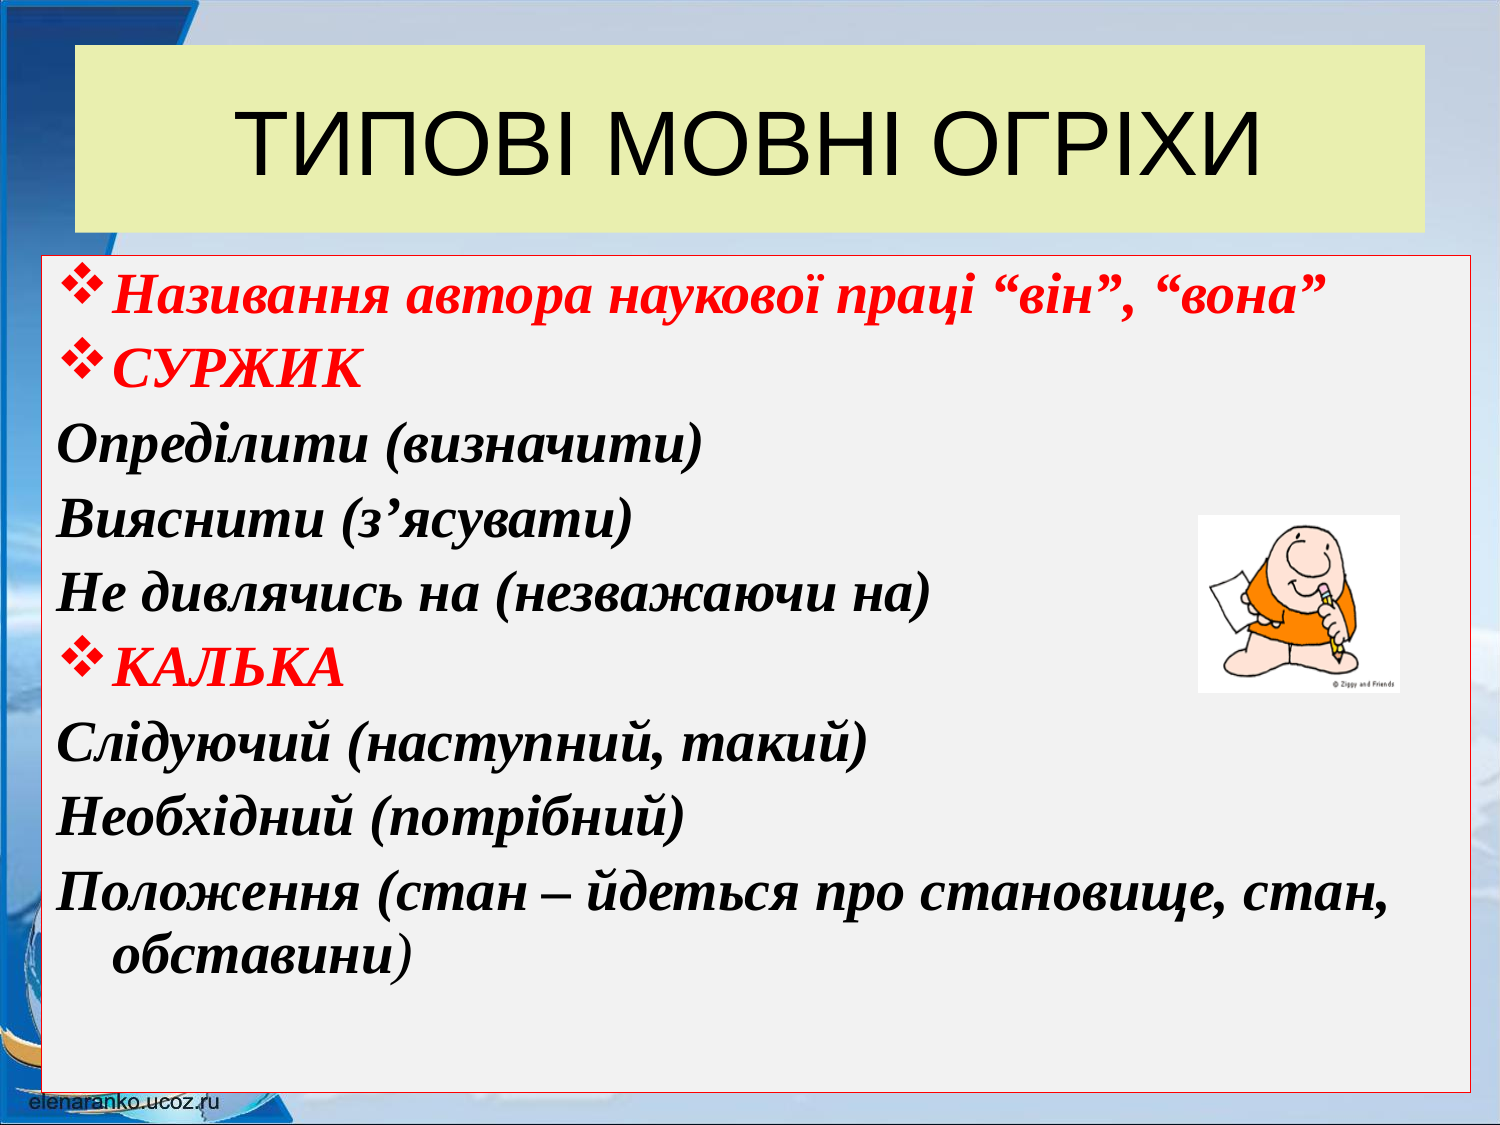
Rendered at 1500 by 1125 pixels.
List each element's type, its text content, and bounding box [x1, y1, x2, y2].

list Називання автора наукової праці “він”, “вона” СУРЖИК Опреділити (визначити) Вияснити (з’ясувати) Не дивлячись на (незважаючи на) КАЛЬКА Слідуючий (наступний, такий) Необхідний (потрібний) Положення (стан – йдеться про становище, стан, обставини) [41, 255, 1471, 1093]
title ТИПОВІ МОВНІ ОГРІХИ [75, 45, 1425, 233]
picture [0, 0, 1500, 1125]
